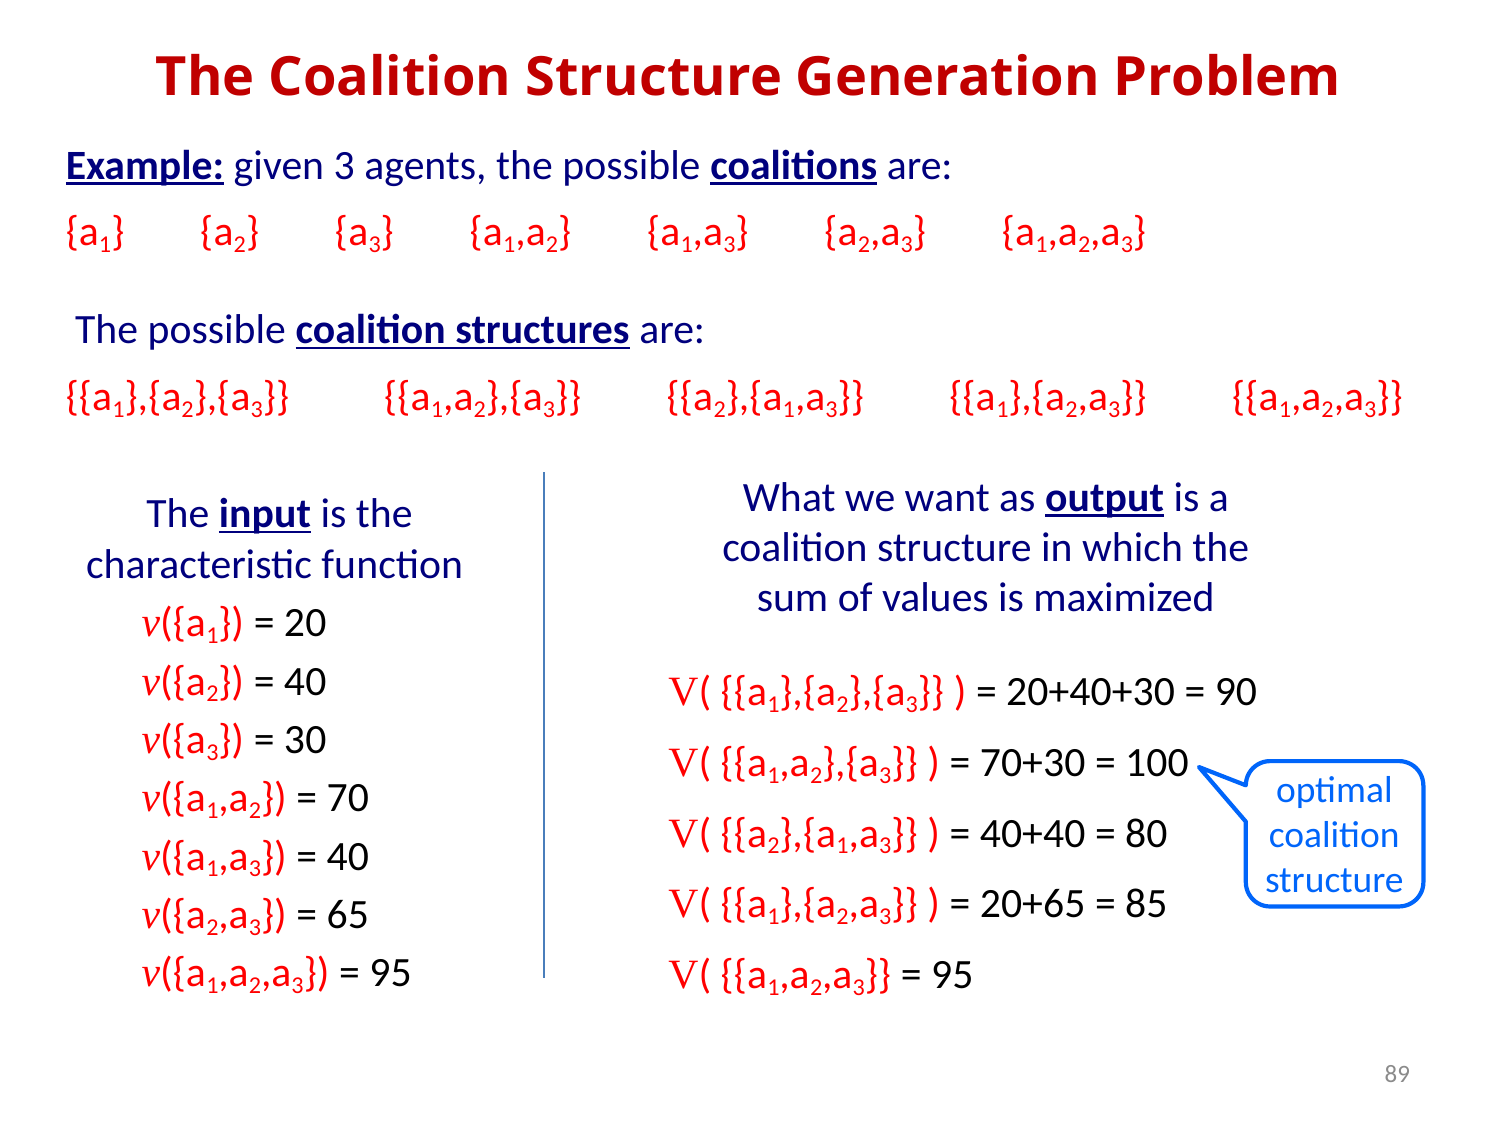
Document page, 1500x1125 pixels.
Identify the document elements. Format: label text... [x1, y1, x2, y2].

text_box V( {{a1},{a2},{a3}} ) = 20+40+30 = 90 V( {{a1,a2},{a3}} ) = 70+30 = 100 V( {{a2},{a1,a3}} ) = 40+40 = 80 V( {{a1},{a2,a3}} ) = 20+65 = 85 V( {{a1,a2,a3}} = 95 [653, 655, 1296, 1008]
text_box optimal coalition structure [1296, 757, 1427, 908]
slide_number 89 [1074, 1035, 1425, 1110]
text_box v({a1}) = 20 v({a2}) = 40 v({a3}) = 30 v({a1,a2}) = 70 v({a1,a3}) = 40 v({a2,a3}) = 65 v({a1,a2,a3}) = 95 [126, 603, 444, 1006]
text_box What we want as output is a coalition structure in which the sum of values is maximized [705, 462, 1267, 628]
text_box Example: given 3 agents, the possible coalitions are: {a1} {a2} {a3} {a1,a2} {a1,a3} {a2,a3} {a1,a2,a3} The possible coalition structures are: {{a1},{a2},{a3}} {{a1,a2},{a3}} {{a2},{a1,a3}} {{a1},{a2,a3}} {{a1,a2,a3}} [51, 130, 1435, 430]
text_box The input is the characteristic function [43, 478, 507, 594]
text_box The Coalition Structure Generation Problem [61, 34, 1436, 115]
text_box [1197, 759, 1426, 909]
